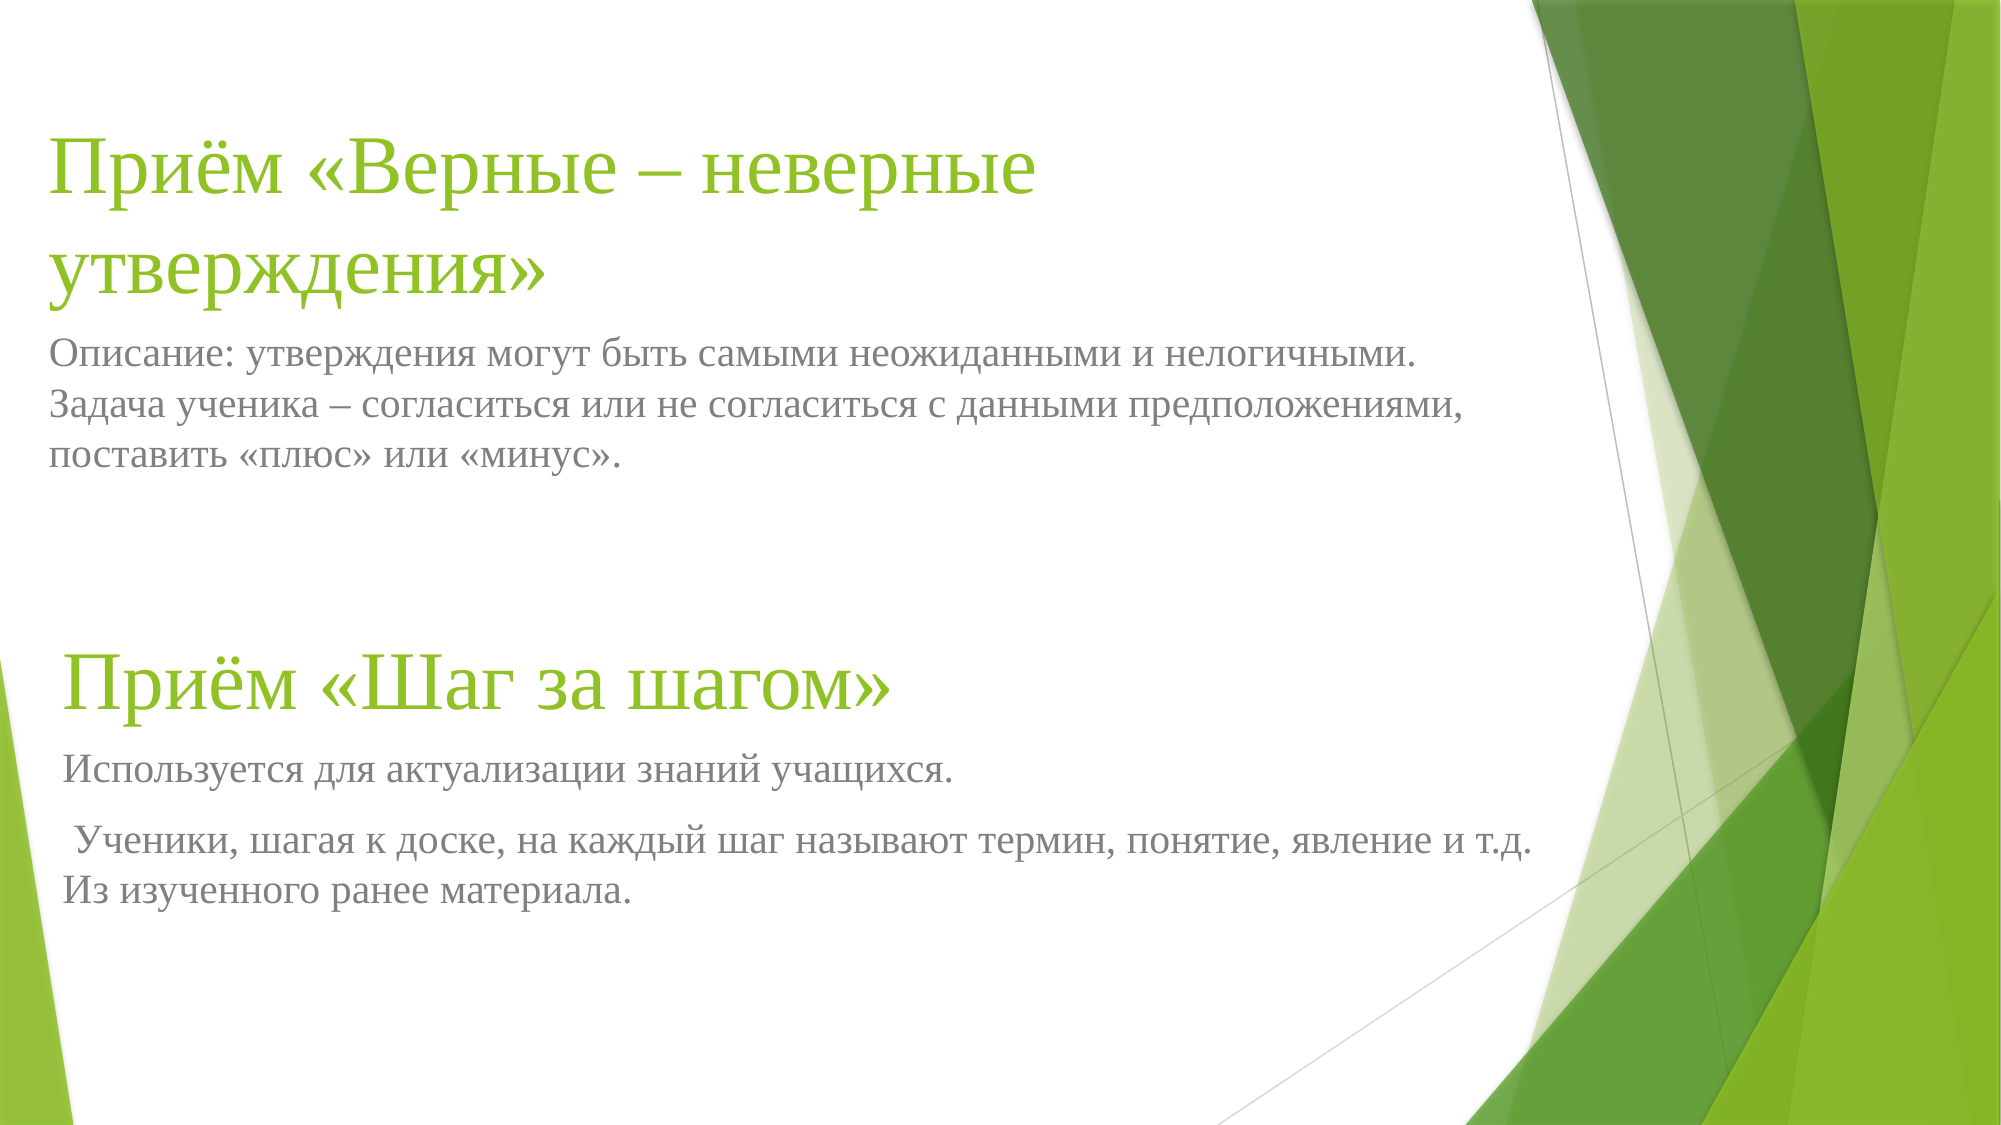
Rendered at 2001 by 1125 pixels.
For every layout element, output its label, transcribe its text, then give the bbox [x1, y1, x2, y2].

title Приём «Верные – неверные утверждения» [33, 18, 1575, 318]
text_box Приём «Шаг за шагом» [47, 433, 1458, 733]
text_box Используется для актуализации знаний учащихся. Ученики, шагая к доске, на каждый шаг называют термин, понятие, явление и т.д. Из изученного ранее материала. [47, 733, 1555, 1125]
list Описание: утверждения могут быть самыми неожиданными и нелогичными. Задача ученика – согласиться или не согласиться с данными предположениями, поставить «плюс» или «минус». [33, 317, 1541, 1060]
